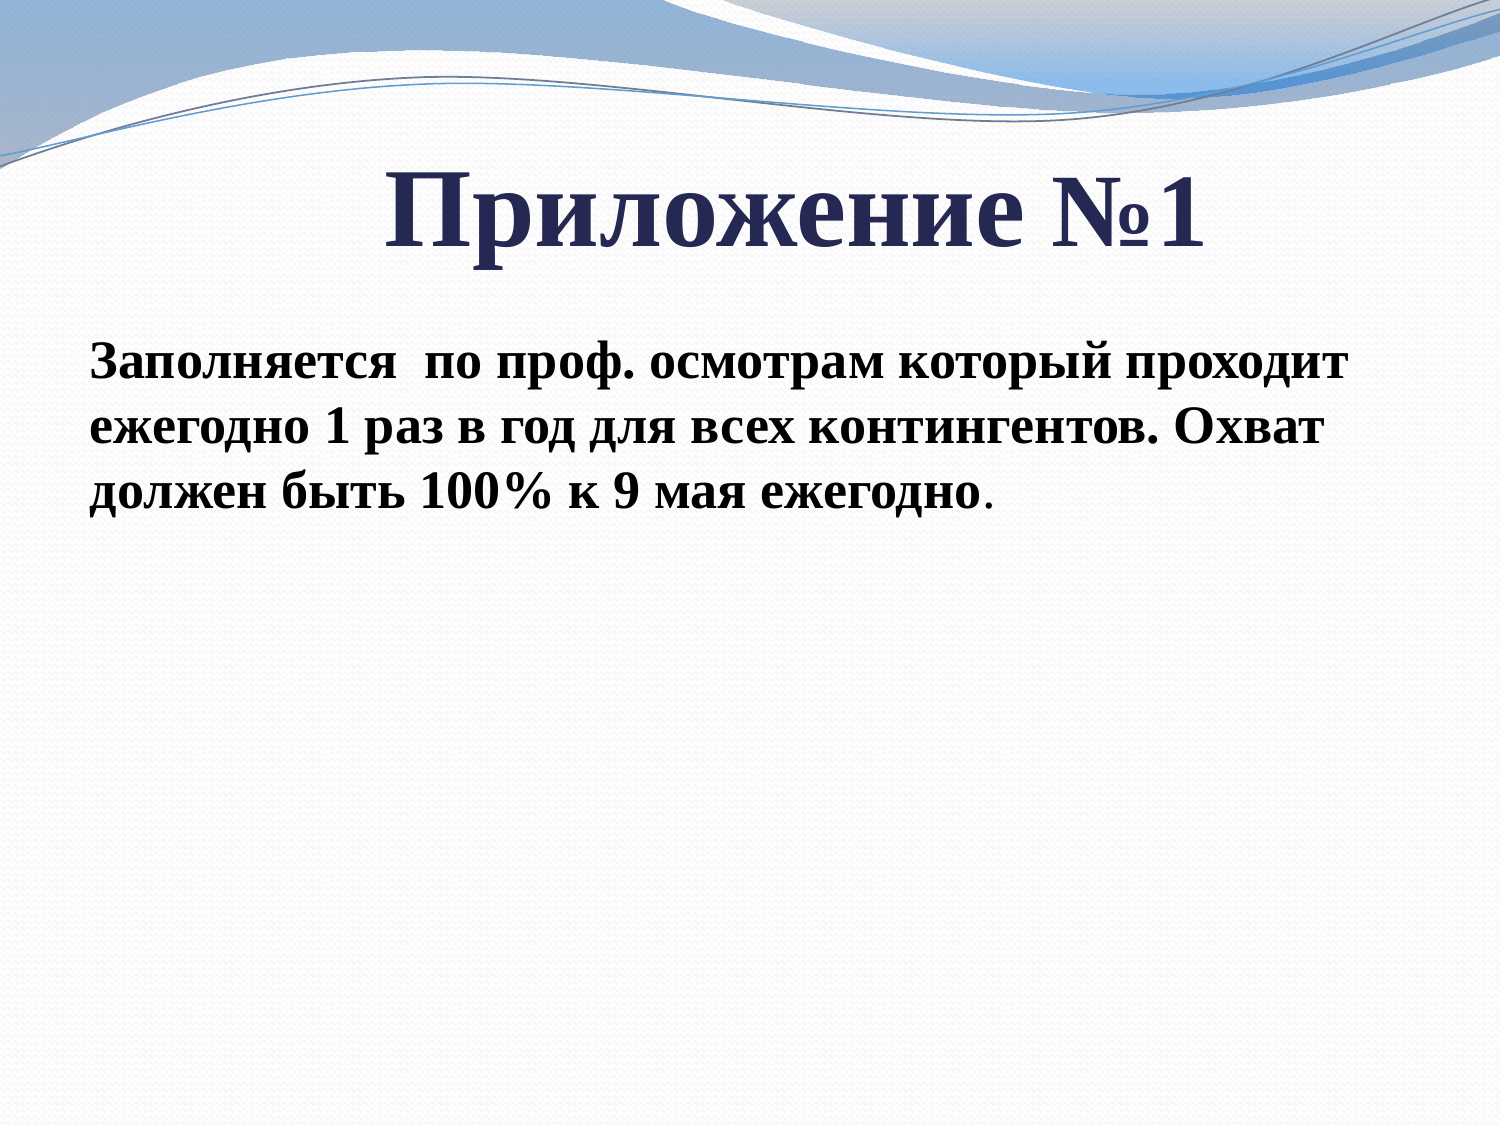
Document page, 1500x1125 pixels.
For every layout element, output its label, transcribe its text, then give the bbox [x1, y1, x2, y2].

list Заполняется по проф. осмотрам который проходит ежегодно 1 раз в год для всех контингентов. Охват должен быть 100% к 9 мая ежегодно. [75, 317, 1425, 1038]
title Приложение №1 [140, 128, 1425, 270]
